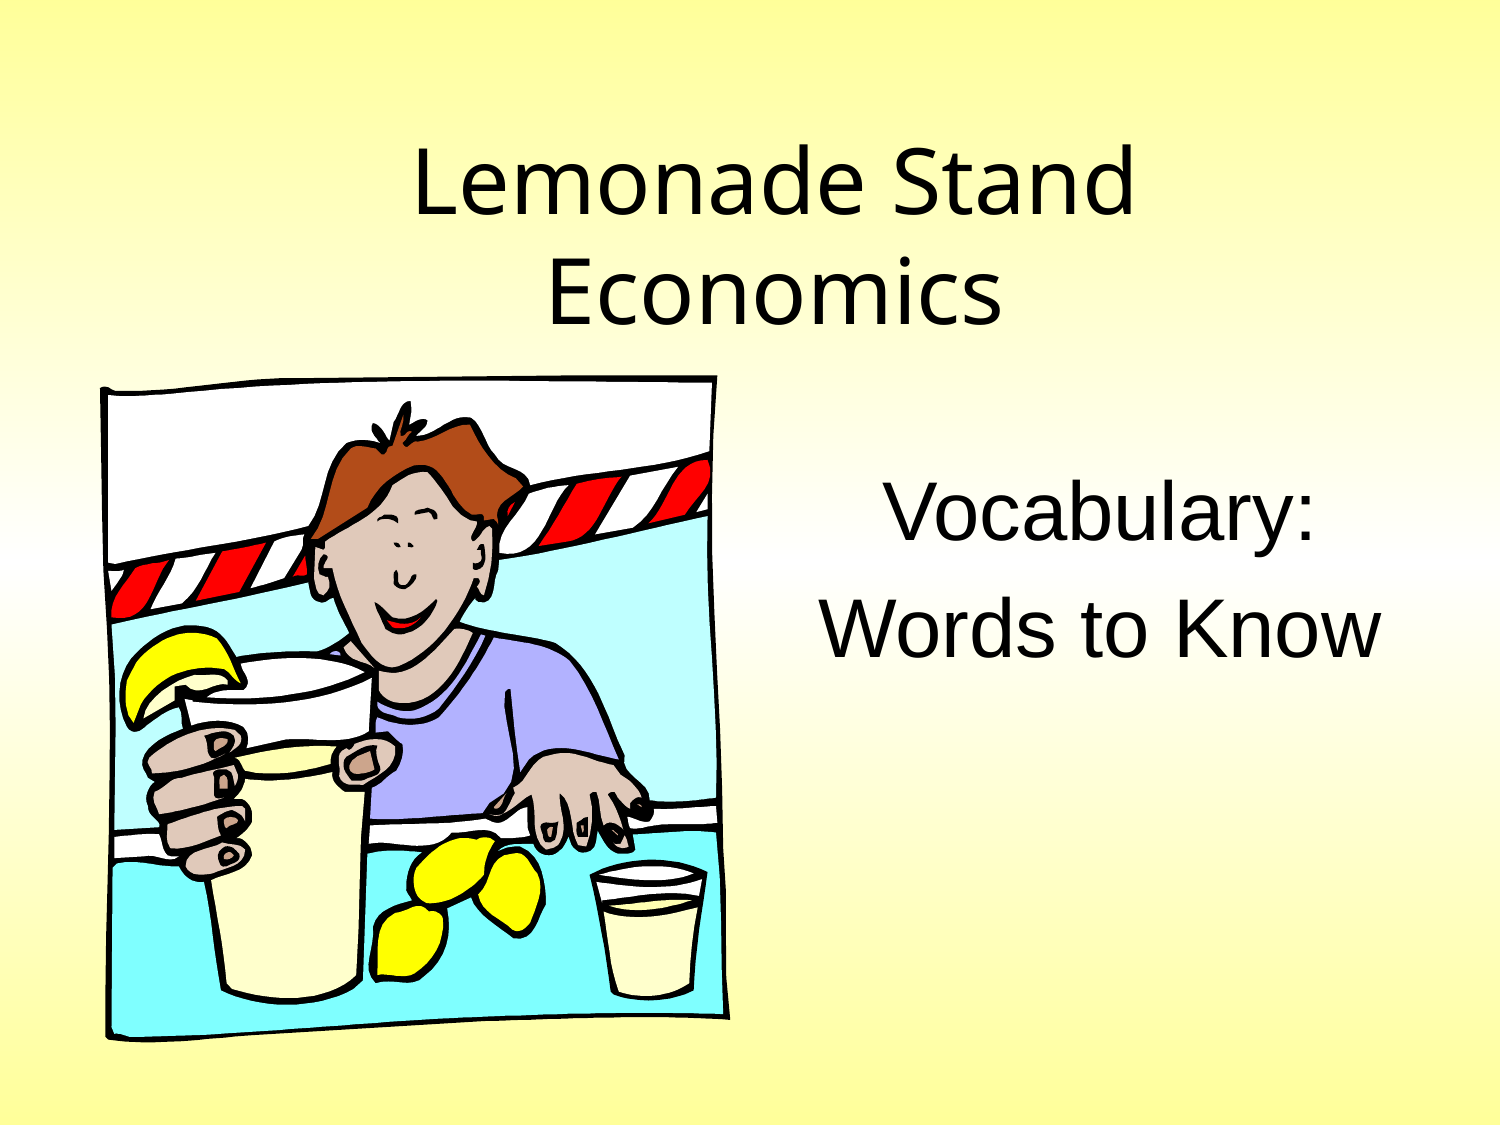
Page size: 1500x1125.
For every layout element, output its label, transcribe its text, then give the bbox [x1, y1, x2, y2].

title Lemonade Stand Economics [137, 112, 1413, 354]
subtitle Vocabulary: Words to Know [750, 450, 1450, 738]
picture [99, 374, 731, 1047]
